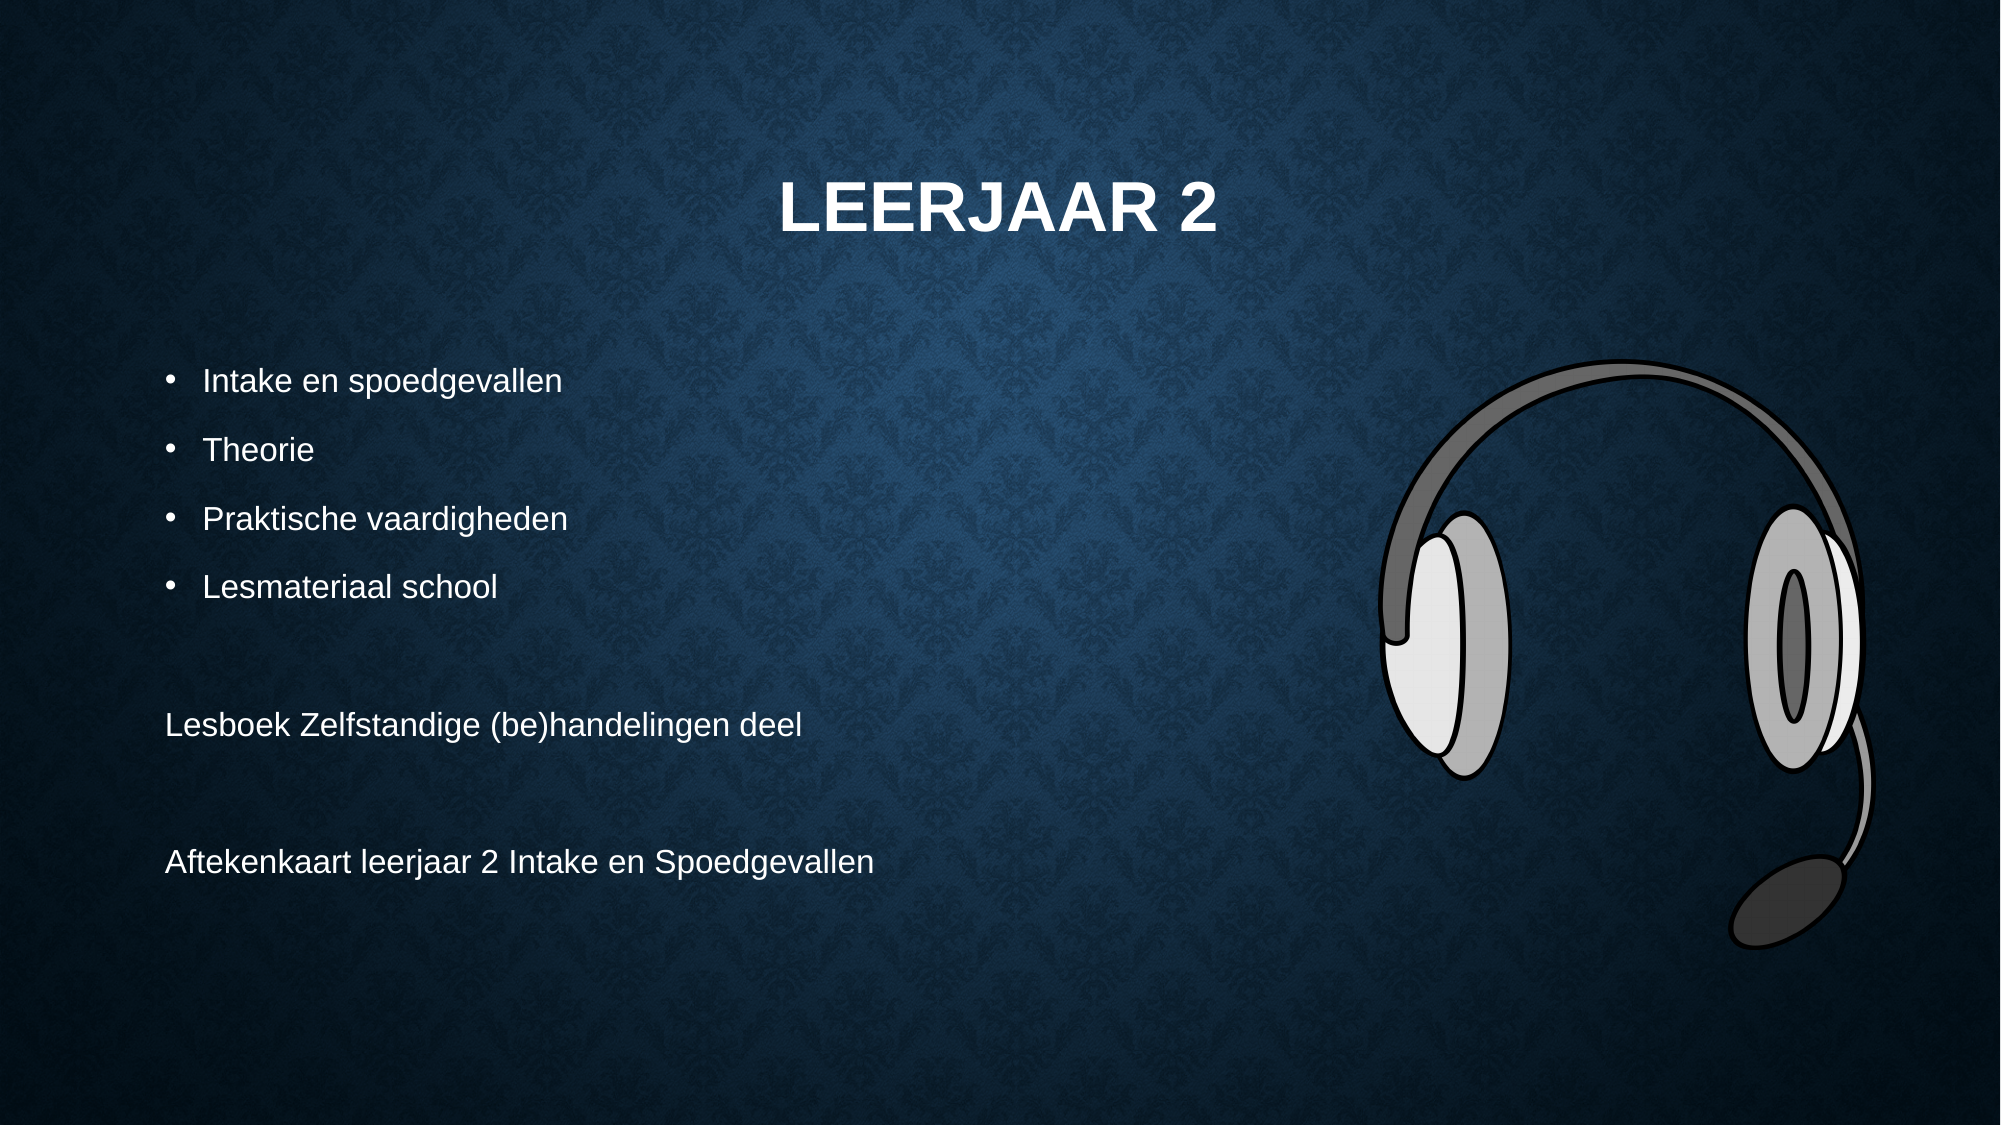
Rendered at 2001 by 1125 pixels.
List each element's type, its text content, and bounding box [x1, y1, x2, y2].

list Intake en spoedgevallen Theorie Praktische vaardigheden Lesmateriaal school Lesboek Zelfstandige (be)handelingen deel Aftekenkaart leerjaar 2 Intake en Spoedgevallen [149, 343, 1849, 950]
title Leerjaar 2 [149, 99, 1849, 318]
picture [1378, 358, 1877, 951]
